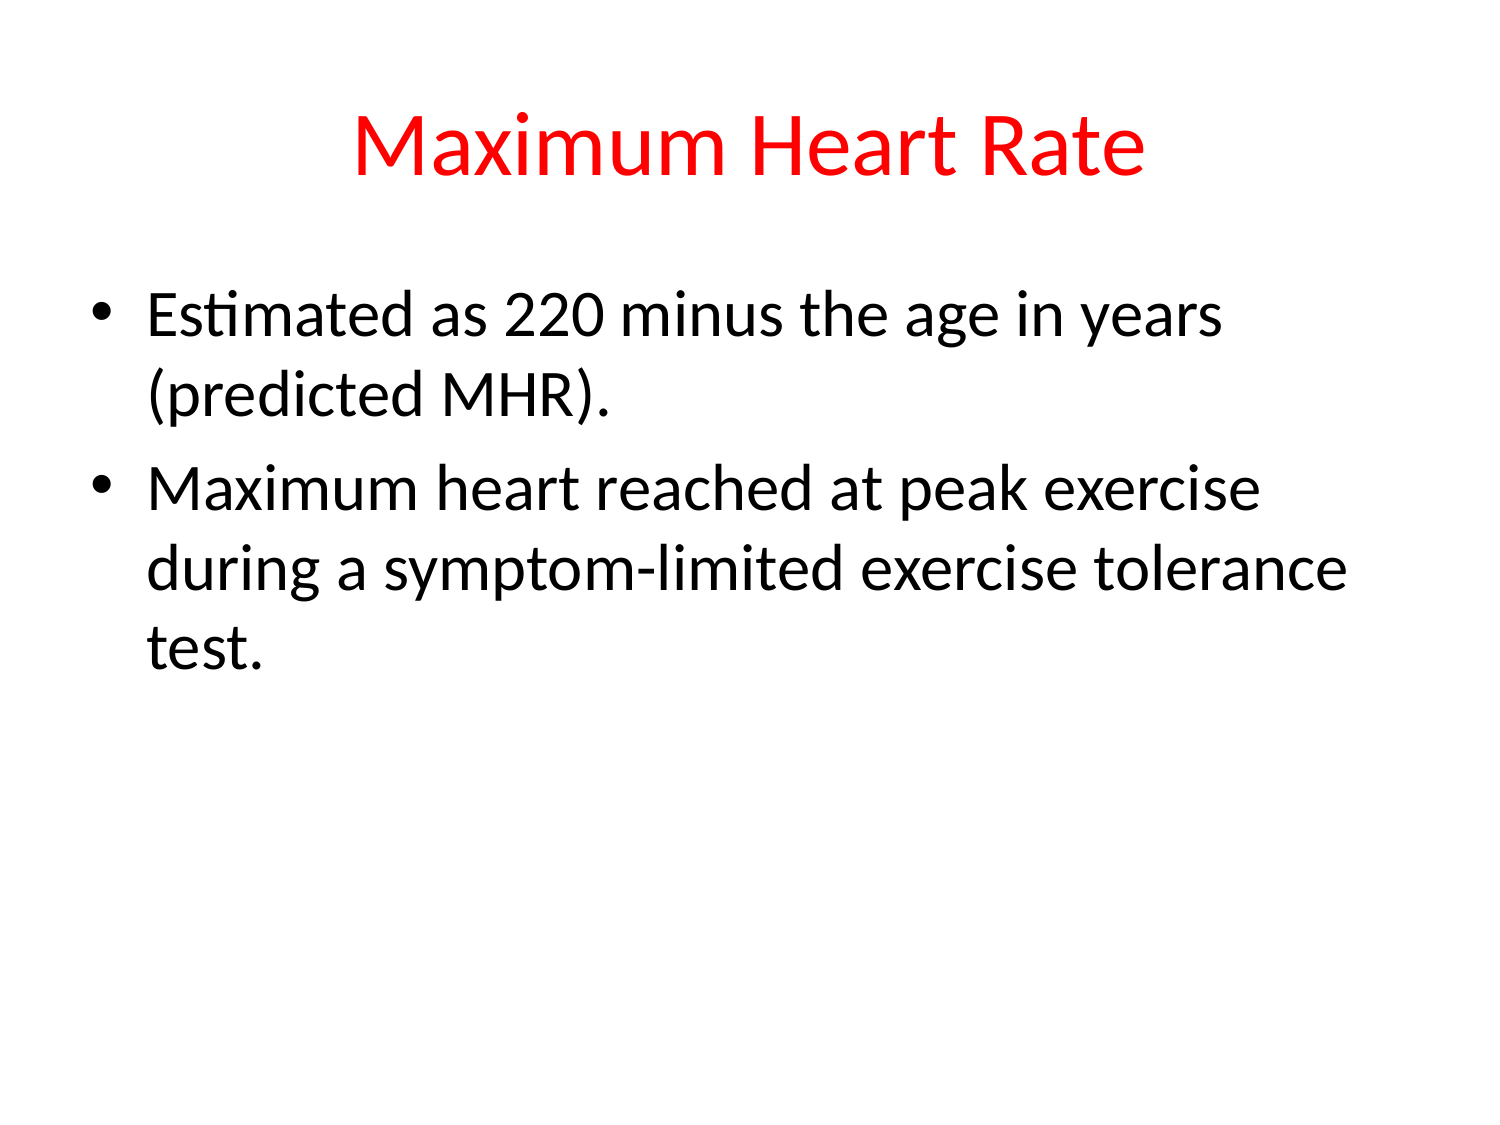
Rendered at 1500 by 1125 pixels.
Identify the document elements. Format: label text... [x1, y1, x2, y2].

list Estimated as 220 minus the age in years (predicted MHR). Maximum heart reached at peak exercise during a symptom-limited exercise tolerance test. [75, 262, 1425, 1005]
title Maximum Heart Rate [75, 45, 1425, 233]
